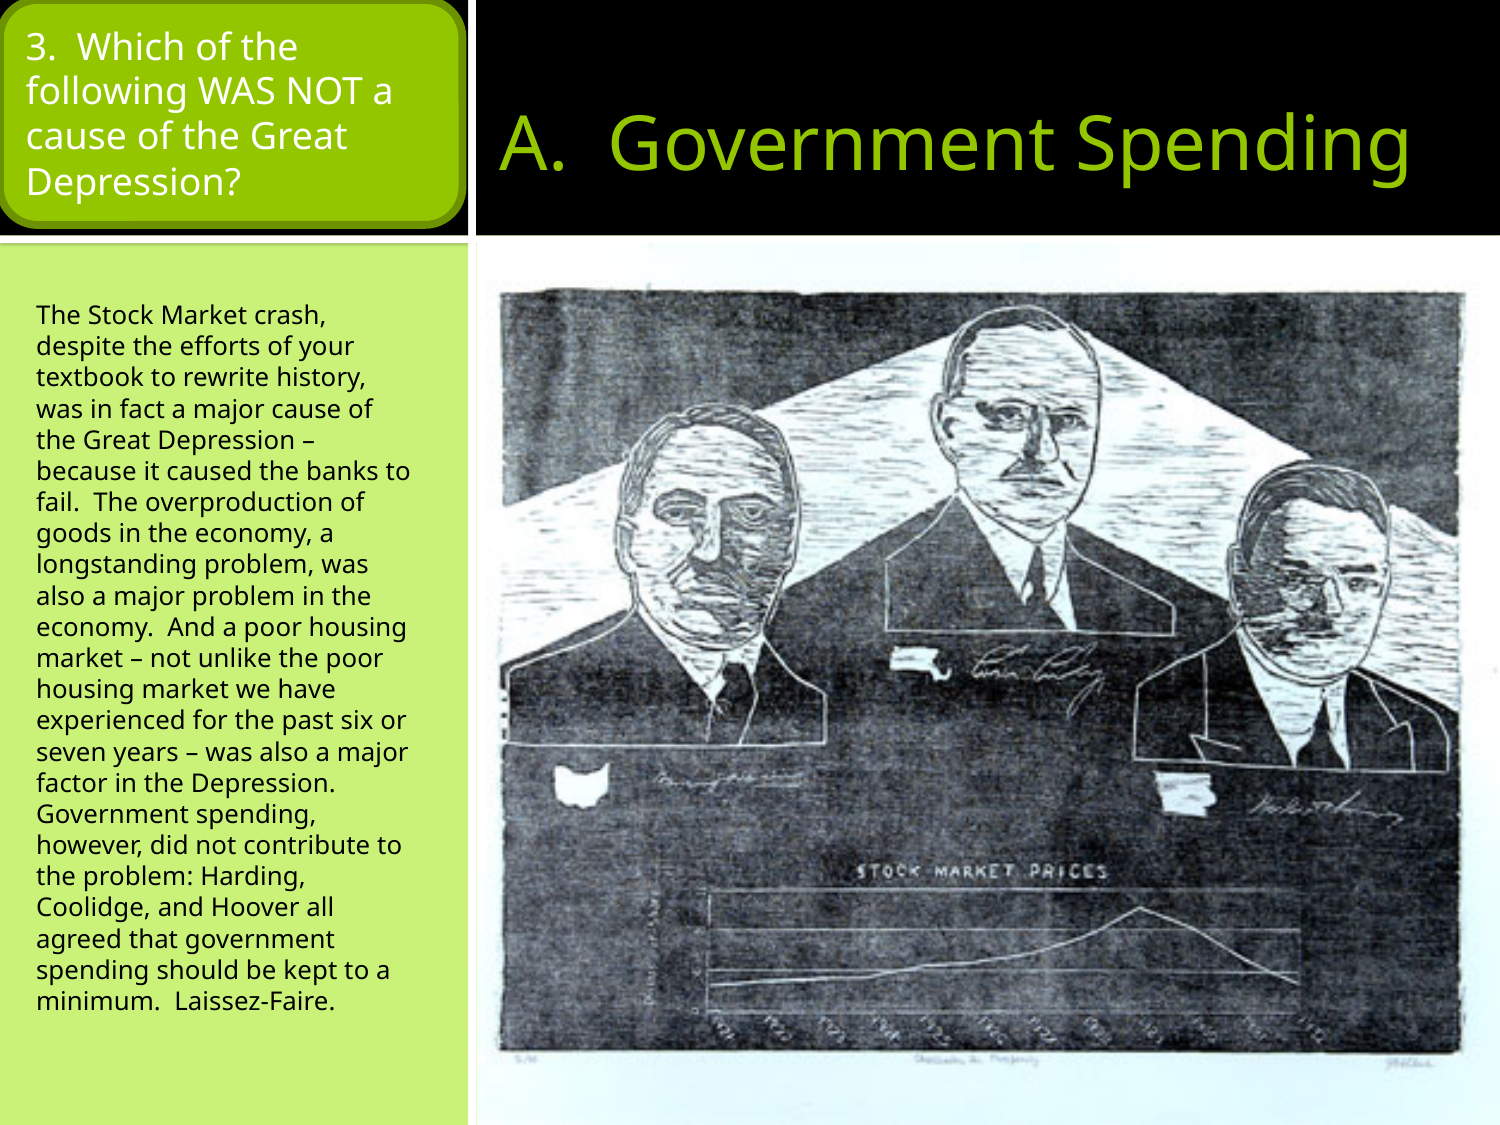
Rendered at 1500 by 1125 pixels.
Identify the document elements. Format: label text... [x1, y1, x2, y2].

title A. Government Spending [487, 24, 1488, 186]
text_box 3. Which of the following WAS NOT a cause of the Great Depression? [0, 0, 467, 229]
list The Stock Market crash, despite the efforts of your textbook to rewrite history, was in fact a major cause of the Great Depression – because it caused the banks to fail. The overproduction of goods in the economy, a longstanding problem, was also a major problem in the economy. And a poor housing market – not unlike the poor housing market we have experienced for the past six or seven years – was also a major factor in the Depression. Government spending, however, did not contribute to the problem: Harding, Coolidge, and Hoover all agreed that government spending should be kept to a minimum. Laissez-Faire. [26, 283, 432, 1034]
picture [476, 243, 1500, 1125]
